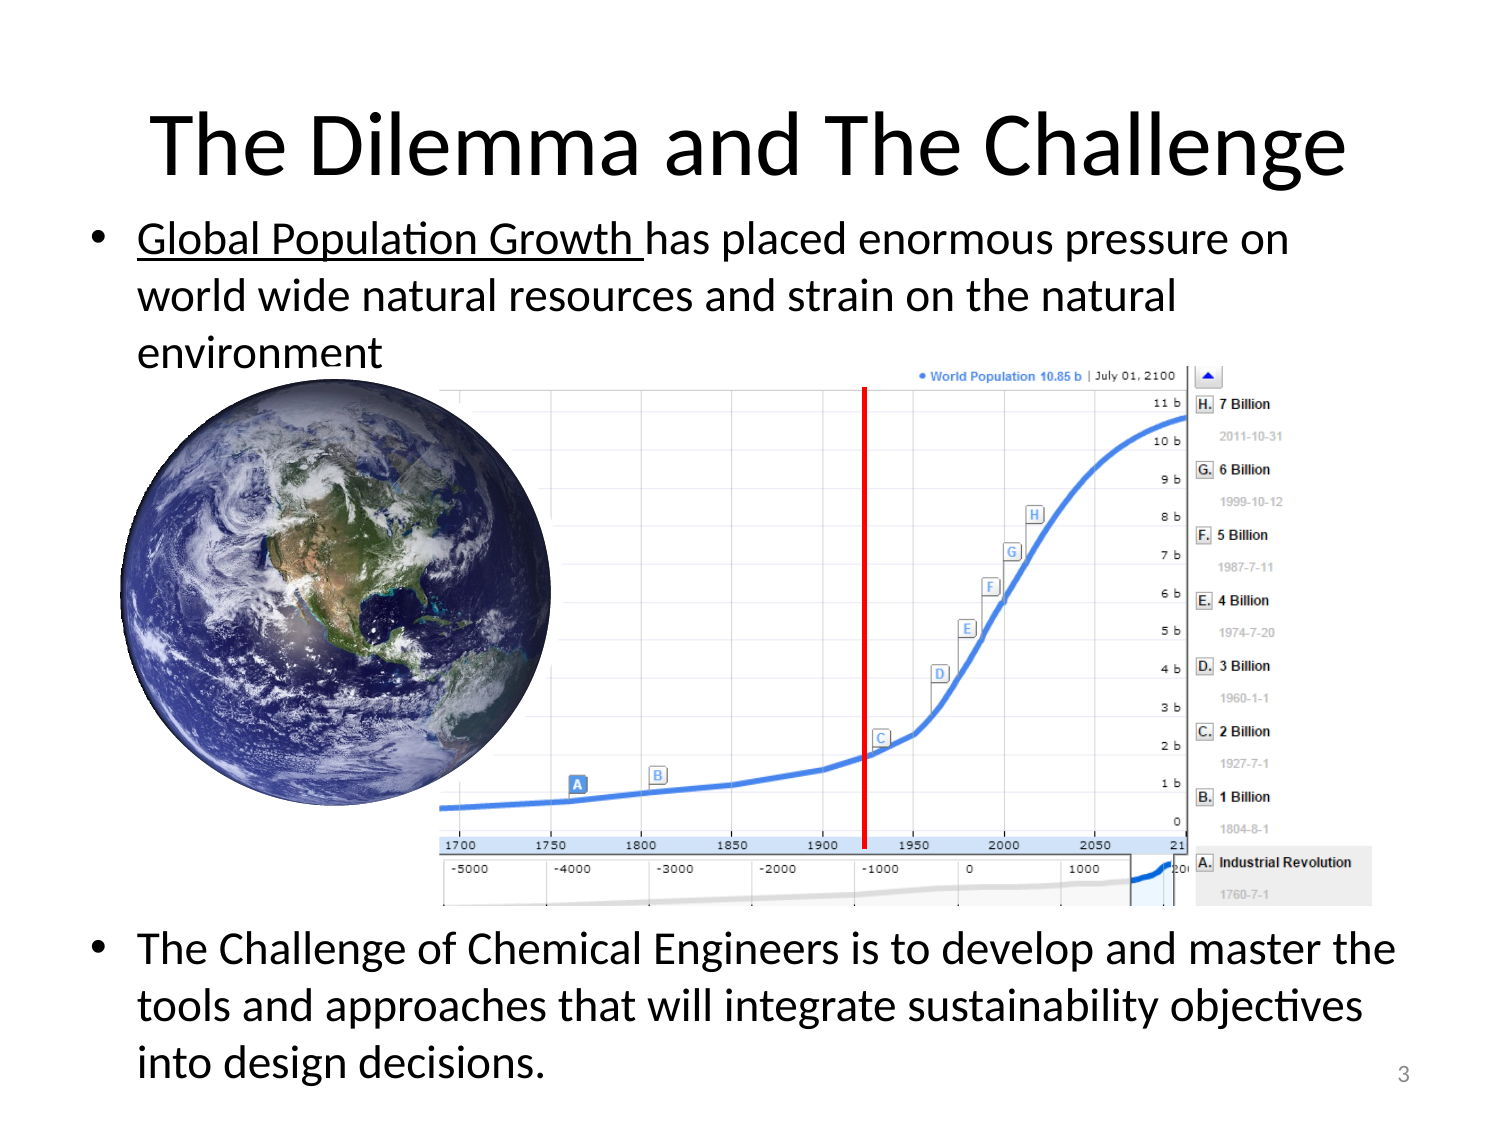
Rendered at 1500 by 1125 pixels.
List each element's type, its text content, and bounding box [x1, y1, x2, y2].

title The Dilemma and The Challenge [75, 45, 1425, 200]
slide_number 3 [1074, 1042, 1425, 1103]
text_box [94, 350, 579, 836]
list Global Population Growth has placed enormous pressure on world wide natural resources and strain on the natural environment The Challenge of Chemical Engineers is to develop and master the tools and approaches that will integrate sustainability objectives into design decisions. [75, 200, 1425, 1100]
picture [439, 365, 1373, 906]
